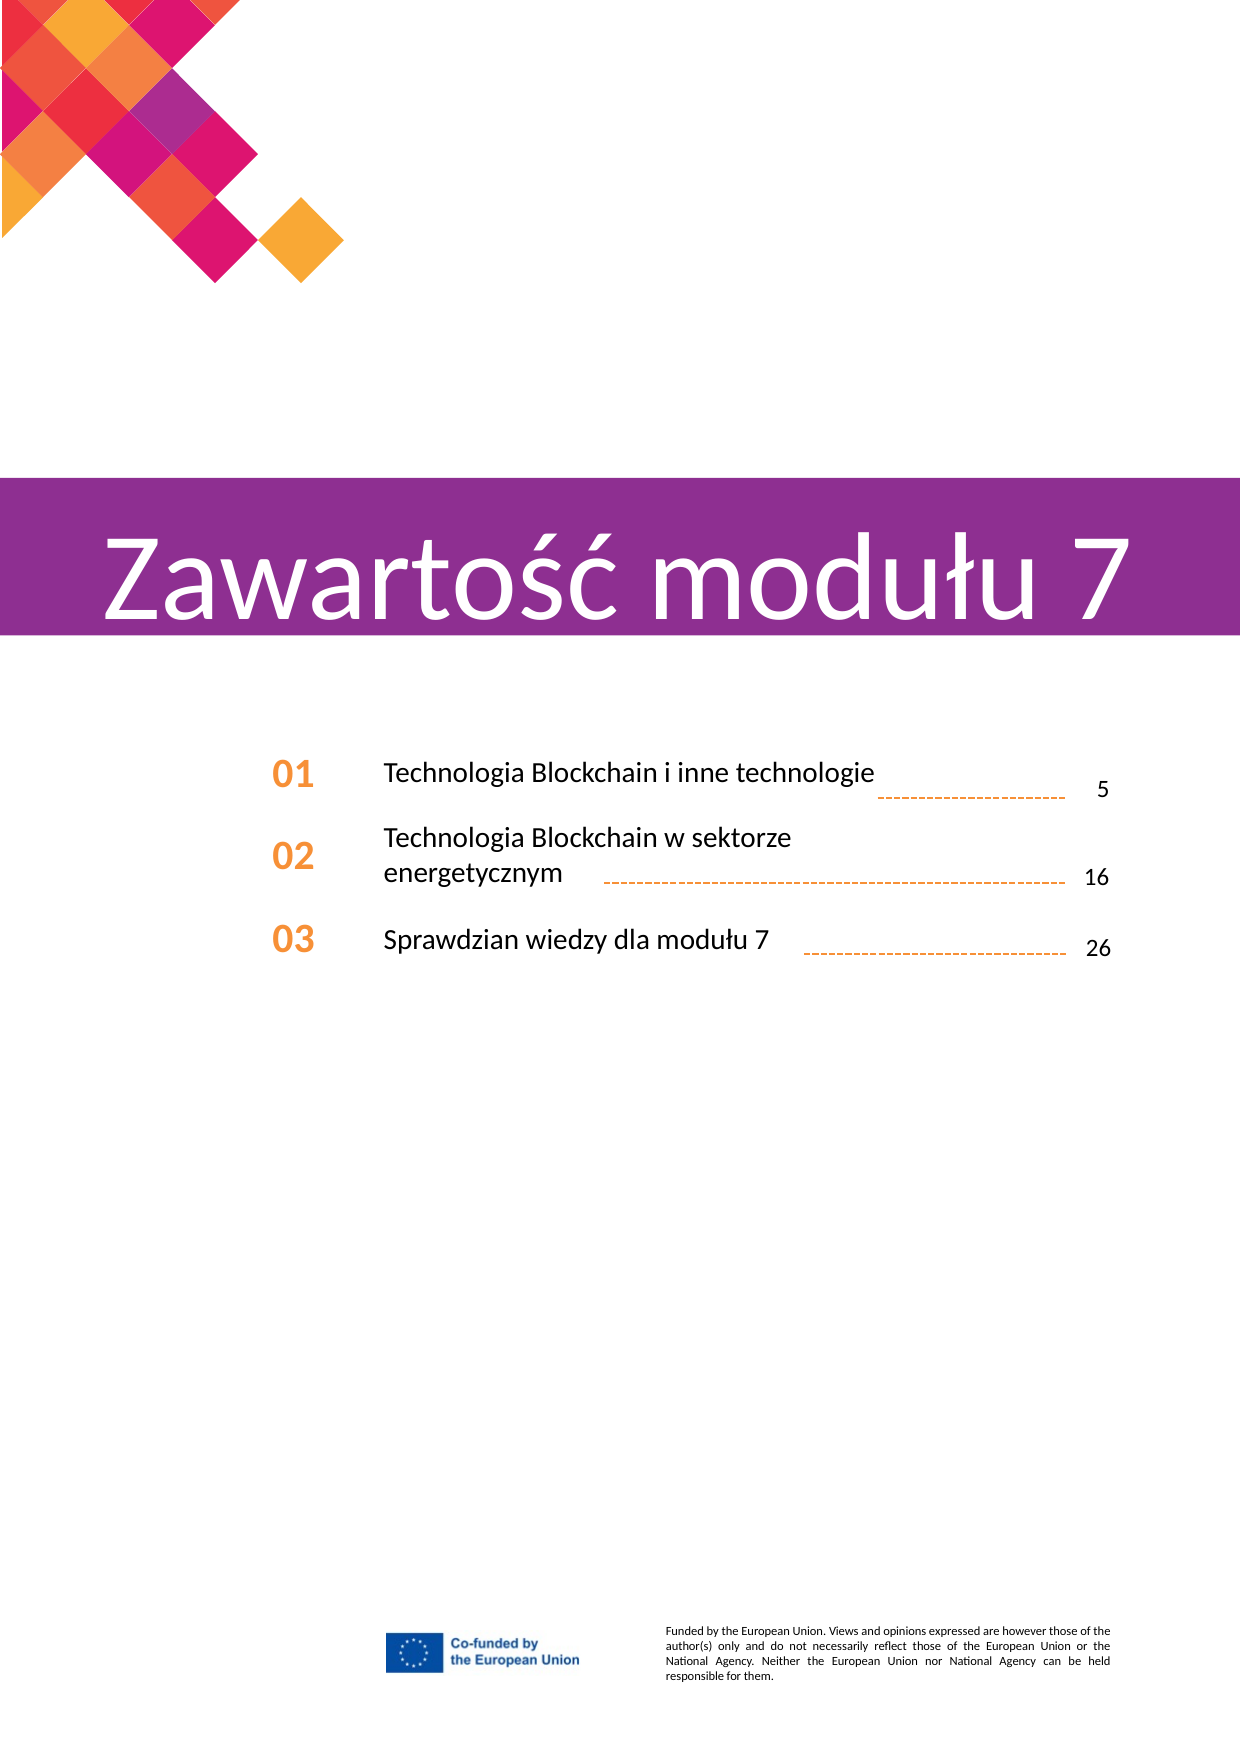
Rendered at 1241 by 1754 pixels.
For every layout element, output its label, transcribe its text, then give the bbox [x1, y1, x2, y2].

text_box 16 [1050, 846, 1125, 905]
picture [386, 1630, 581, 1676]
text_box 26 [1051, 917, 1127, 976]
text_box 5 [1050, 758, 1125, 816]
list Sprawdzian wiedzy dla modułu 7 [368, 909, 951, 967]
list Technologia Blockchain w sektorze energetycznym [368, 824, 951, 882]
list Technologia Blockchain i inne technologie [368, 742, 1021, 800]
list 01 [240, 742, 347, 800]
list 02 [240, 824, 347, 882]
text_box Zawartość modułu 7 [87, 486, 1175, 647]
list 03 [240, 906, 347, 965]
